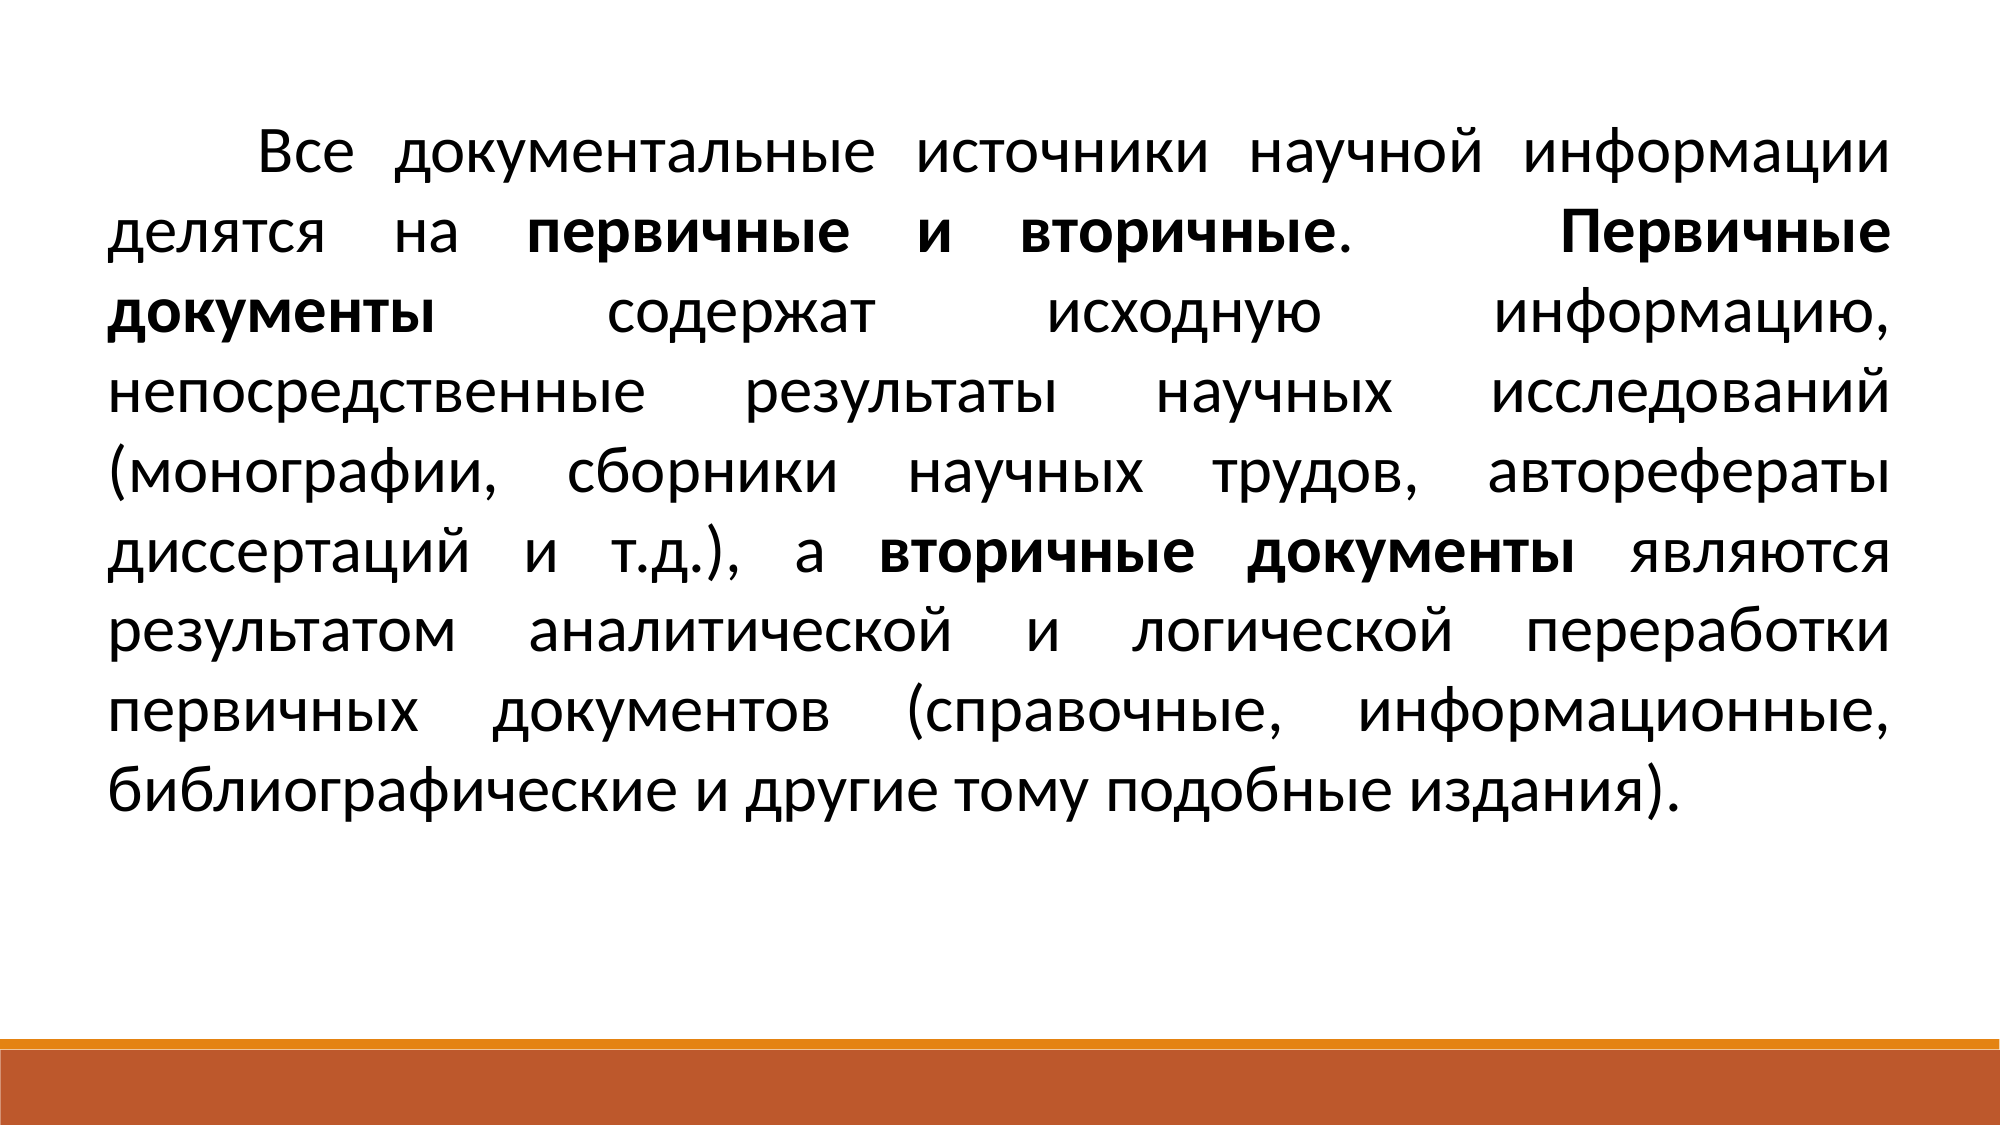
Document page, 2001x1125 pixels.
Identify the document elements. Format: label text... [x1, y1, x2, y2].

text_box Все документальные источники научной информации делятся на первичные и вторичные. Первичные документы содержат исходную информацию, непосредственные результаты научных исследований (монографии, сборники научных трудов, авторефераты диссертаций и т.д.), а вторичные документы являются результатом аналитической и логической переработки первичных документов (справочные, информационные, библиографические и другие тому подобные издания). [93, 98, 1907, 833]
